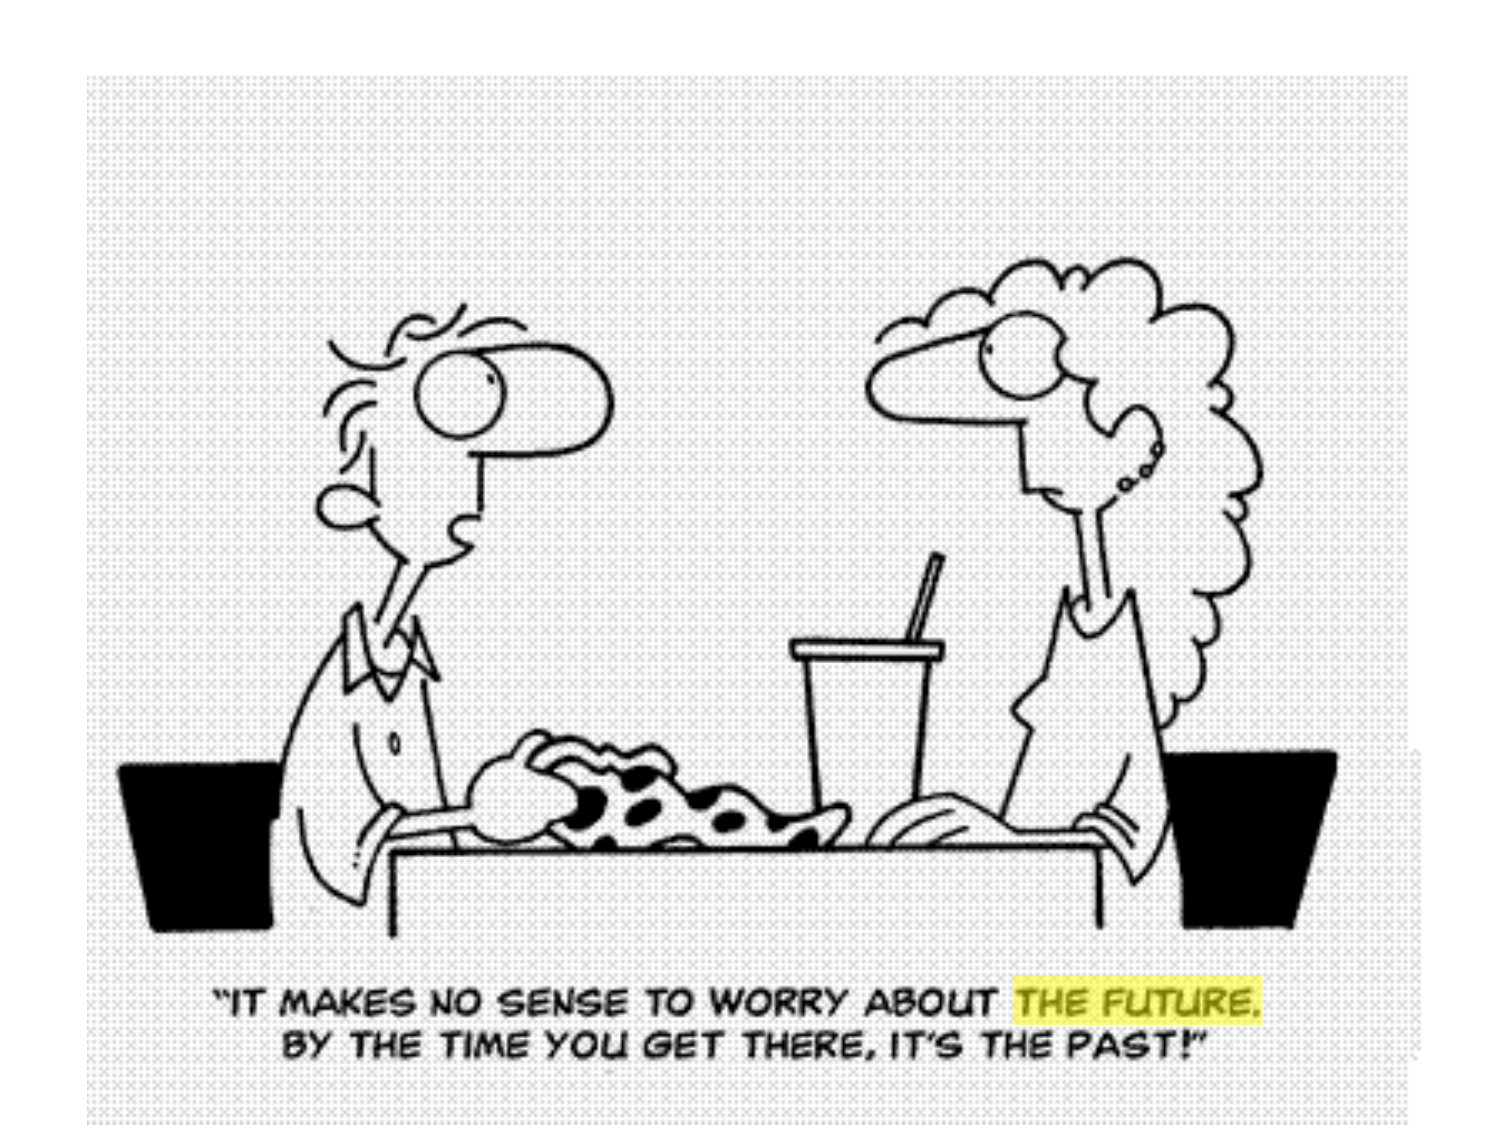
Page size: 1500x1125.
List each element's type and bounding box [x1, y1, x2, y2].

list [87, 74, 1426, 1125]
